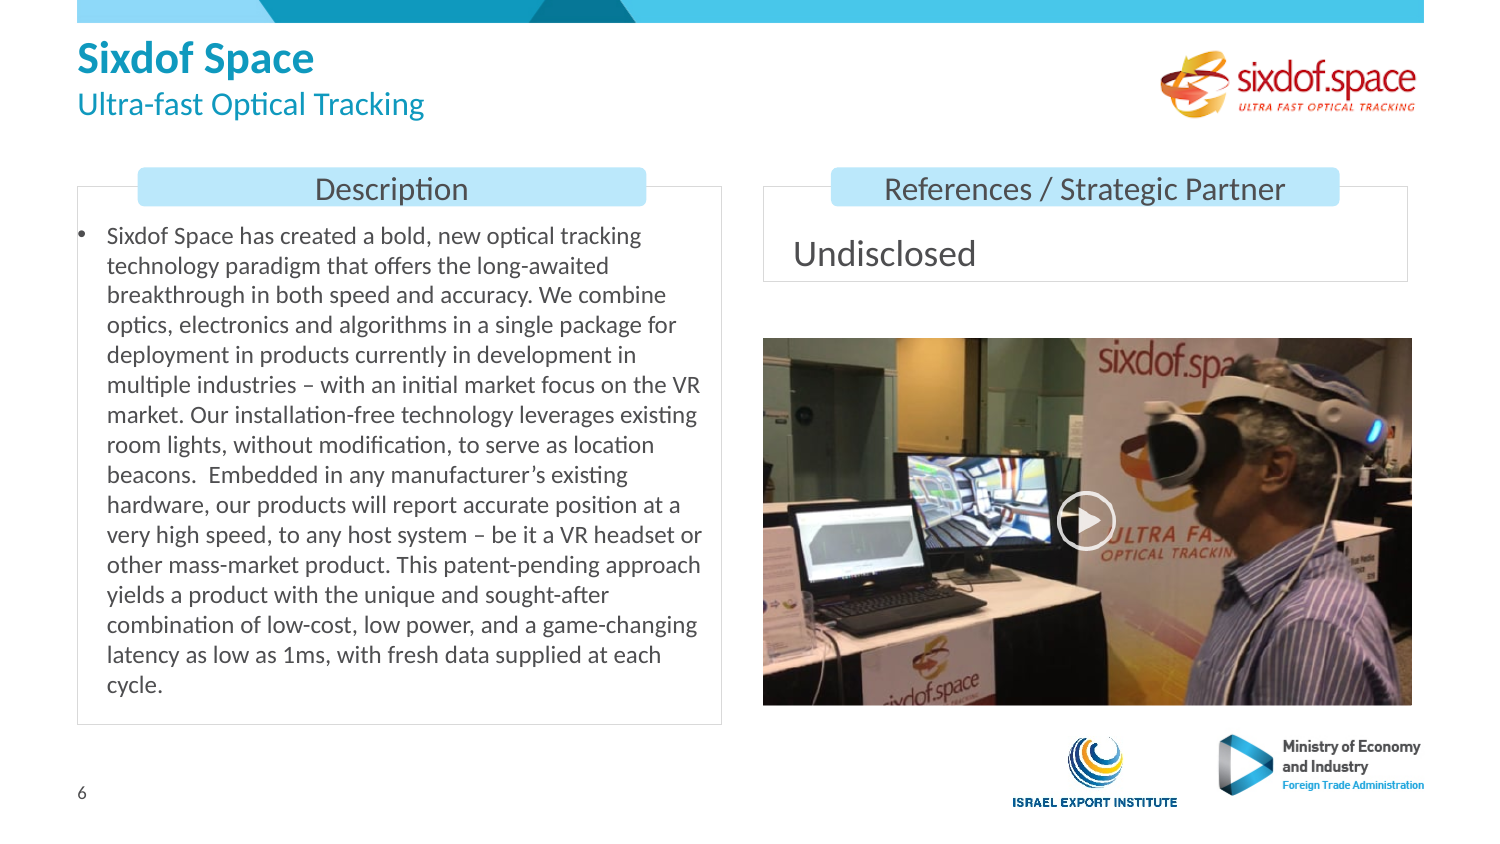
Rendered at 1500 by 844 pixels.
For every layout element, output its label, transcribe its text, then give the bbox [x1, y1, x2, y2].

list Sixdof Space has created a bold, new optical tracking technology paradigm that offers the long-awaited breakthrough in both speed and accuracy. We combine optics, electronics and algorithms in a single package for deployment in products currently in development in multiple industries – with an initial market focus on the VR market. Our installation-free technology leverages existing room lights, without modification, to serve as location beacons. Embedded in any manufacturer’s existing hardware, our products will report accurate position at a very high speed, to any host system – be it a VR headset or other mass-market product. This patent-pending approach yields a product with the unique and sought-after combination of low-cost, low power, and a game-changing latency as low as 1ms, with fresh data supplied at each cycle. [77, 186, 722, 725]
text_box Undisclosed [763, 186, 1408, 282]
picture [0, 0, 1500, 844]
text_box Description [137, 167, 647, 207]
text_box References / Strategic Partner [830, 167, 1340, 207]
title Sixdof Space Ultra-fast Optical Tracking [77, 27, 1423, 130]
text_box [780, 155, 1424, 713]
